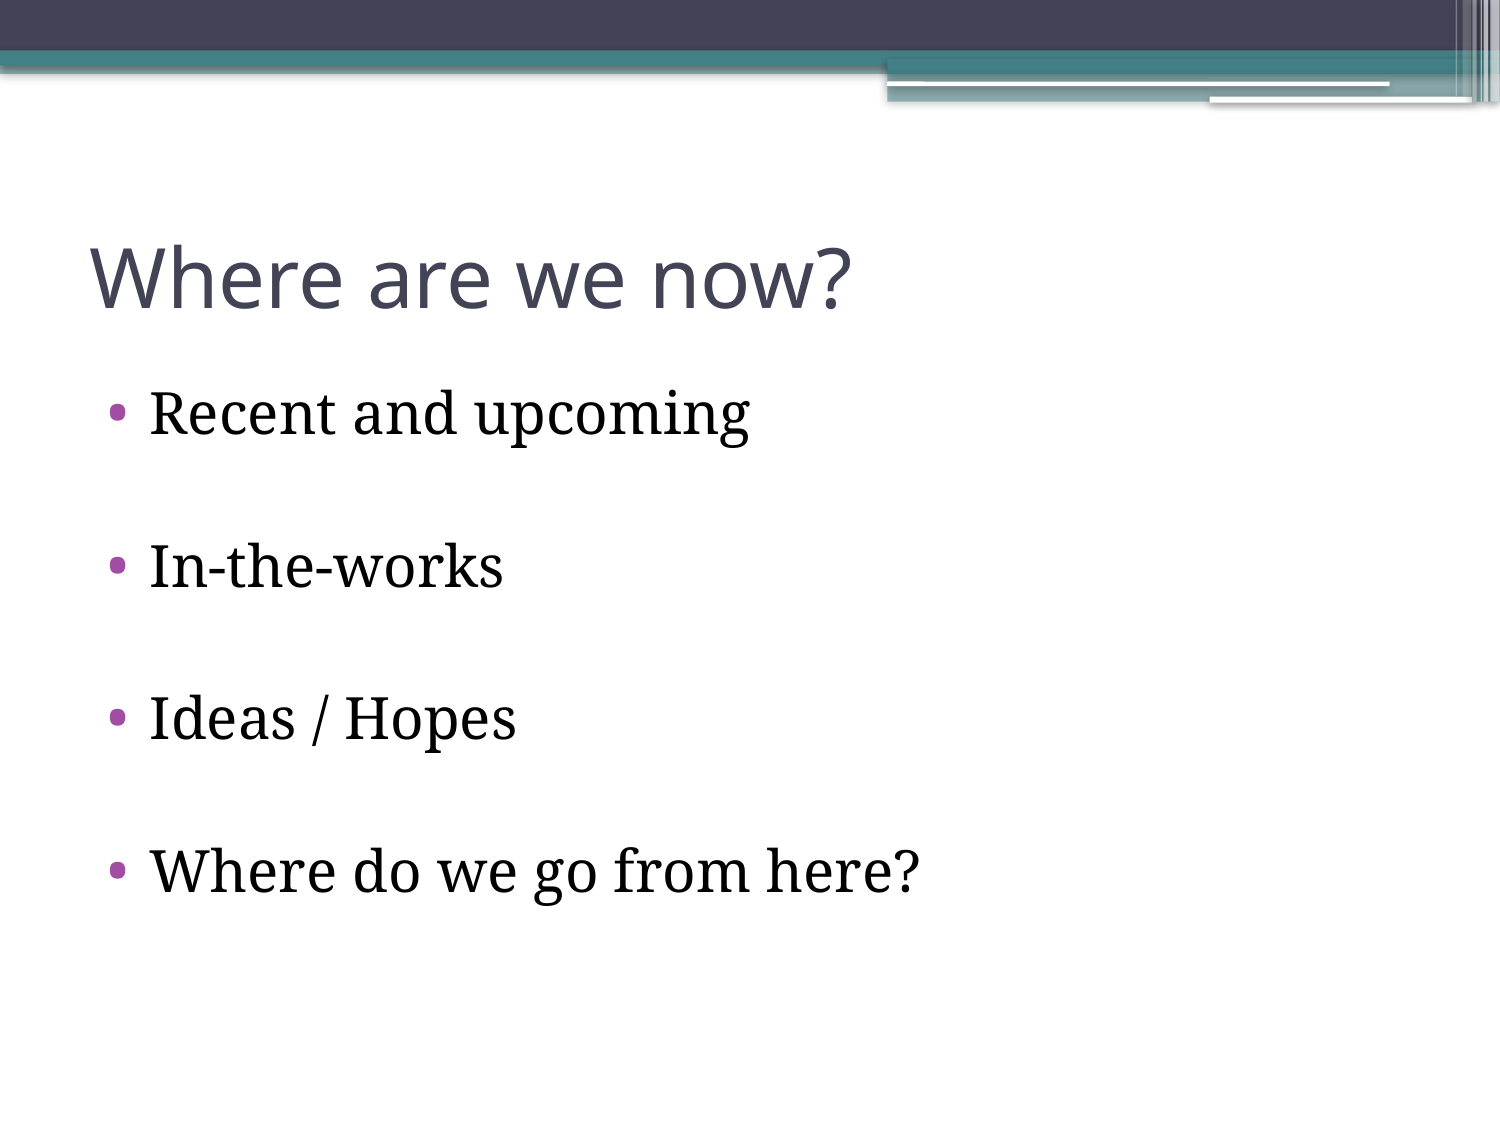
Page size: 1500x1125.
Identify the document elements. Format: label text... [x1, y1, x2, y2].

list Recent and upcoming In-the-works Ideas / Hopes Where do we go from here? [75, 368, 1425, 1079]
title Where are we now? [75, 187, 1425, 363]
